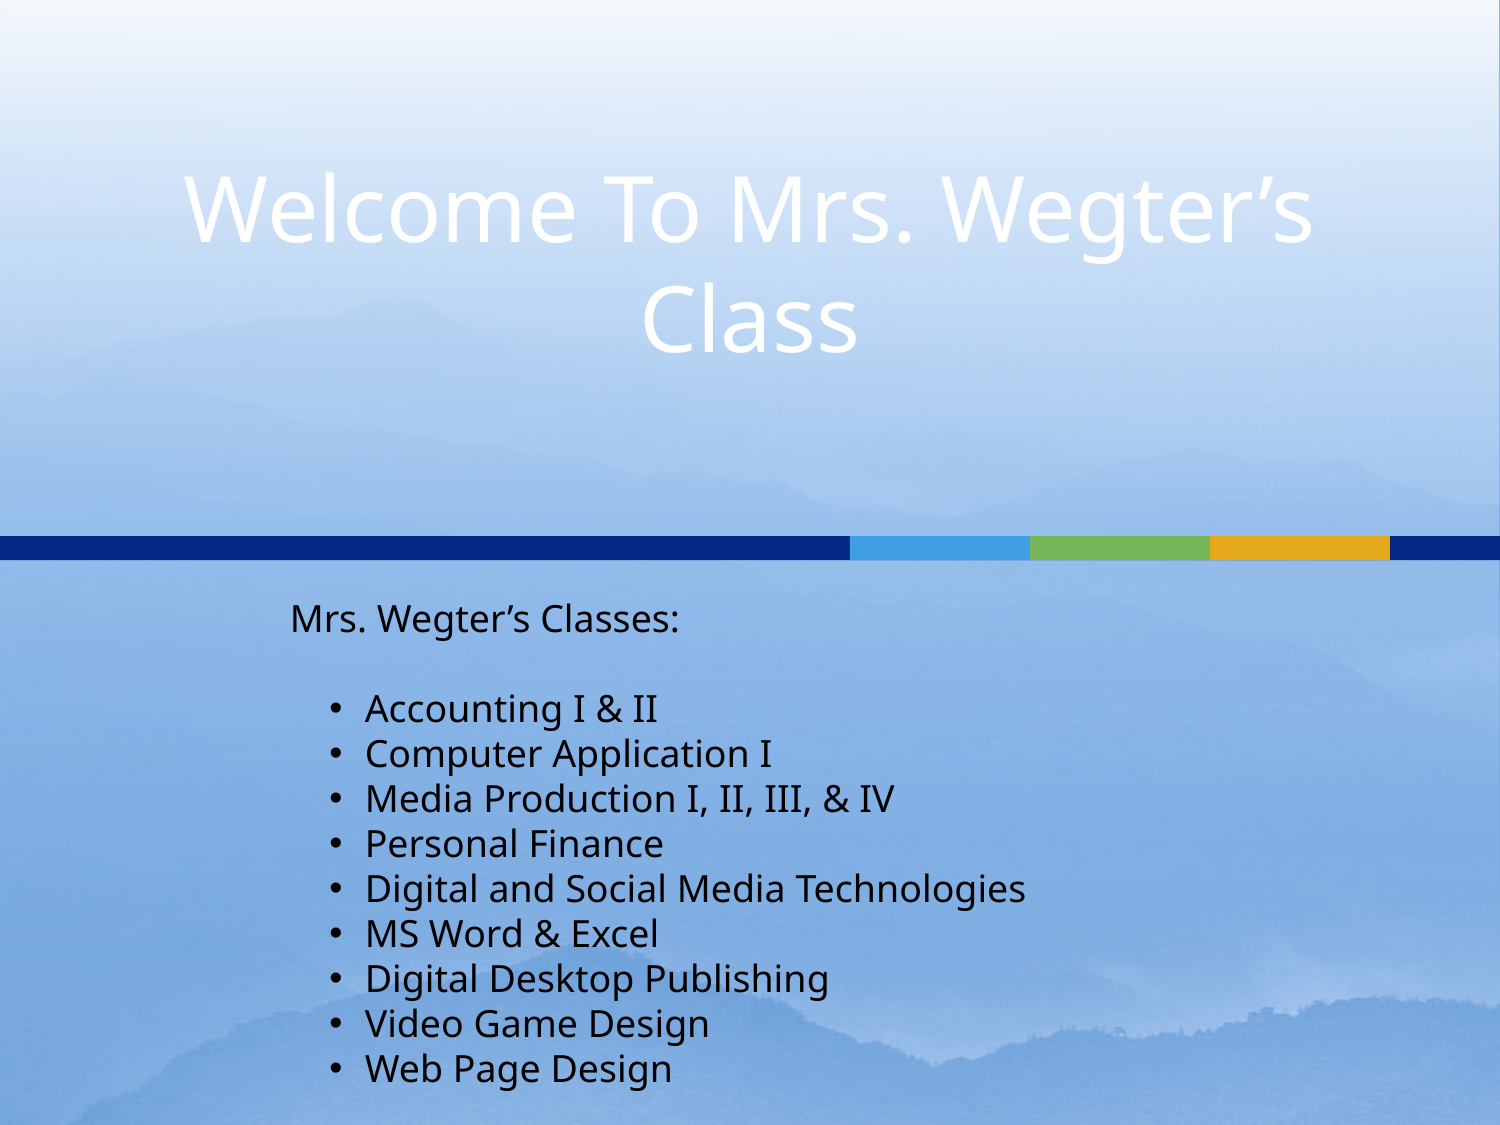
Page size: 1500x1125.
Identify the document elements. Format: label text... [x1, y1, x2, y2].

text_box Mrs. Wegter’s Classes: Accounting I & II Computer Application I Media Production I, II, III, & IV Personal Finance Digital and Social Media Technologies MS Word & Excel Digital Desktop Publishing Video Game Design Web Page Design [275, 587, 1350, 1098]
title Welcome To Mrs. Wegter’s Class [99, 137, 1400, 379]
